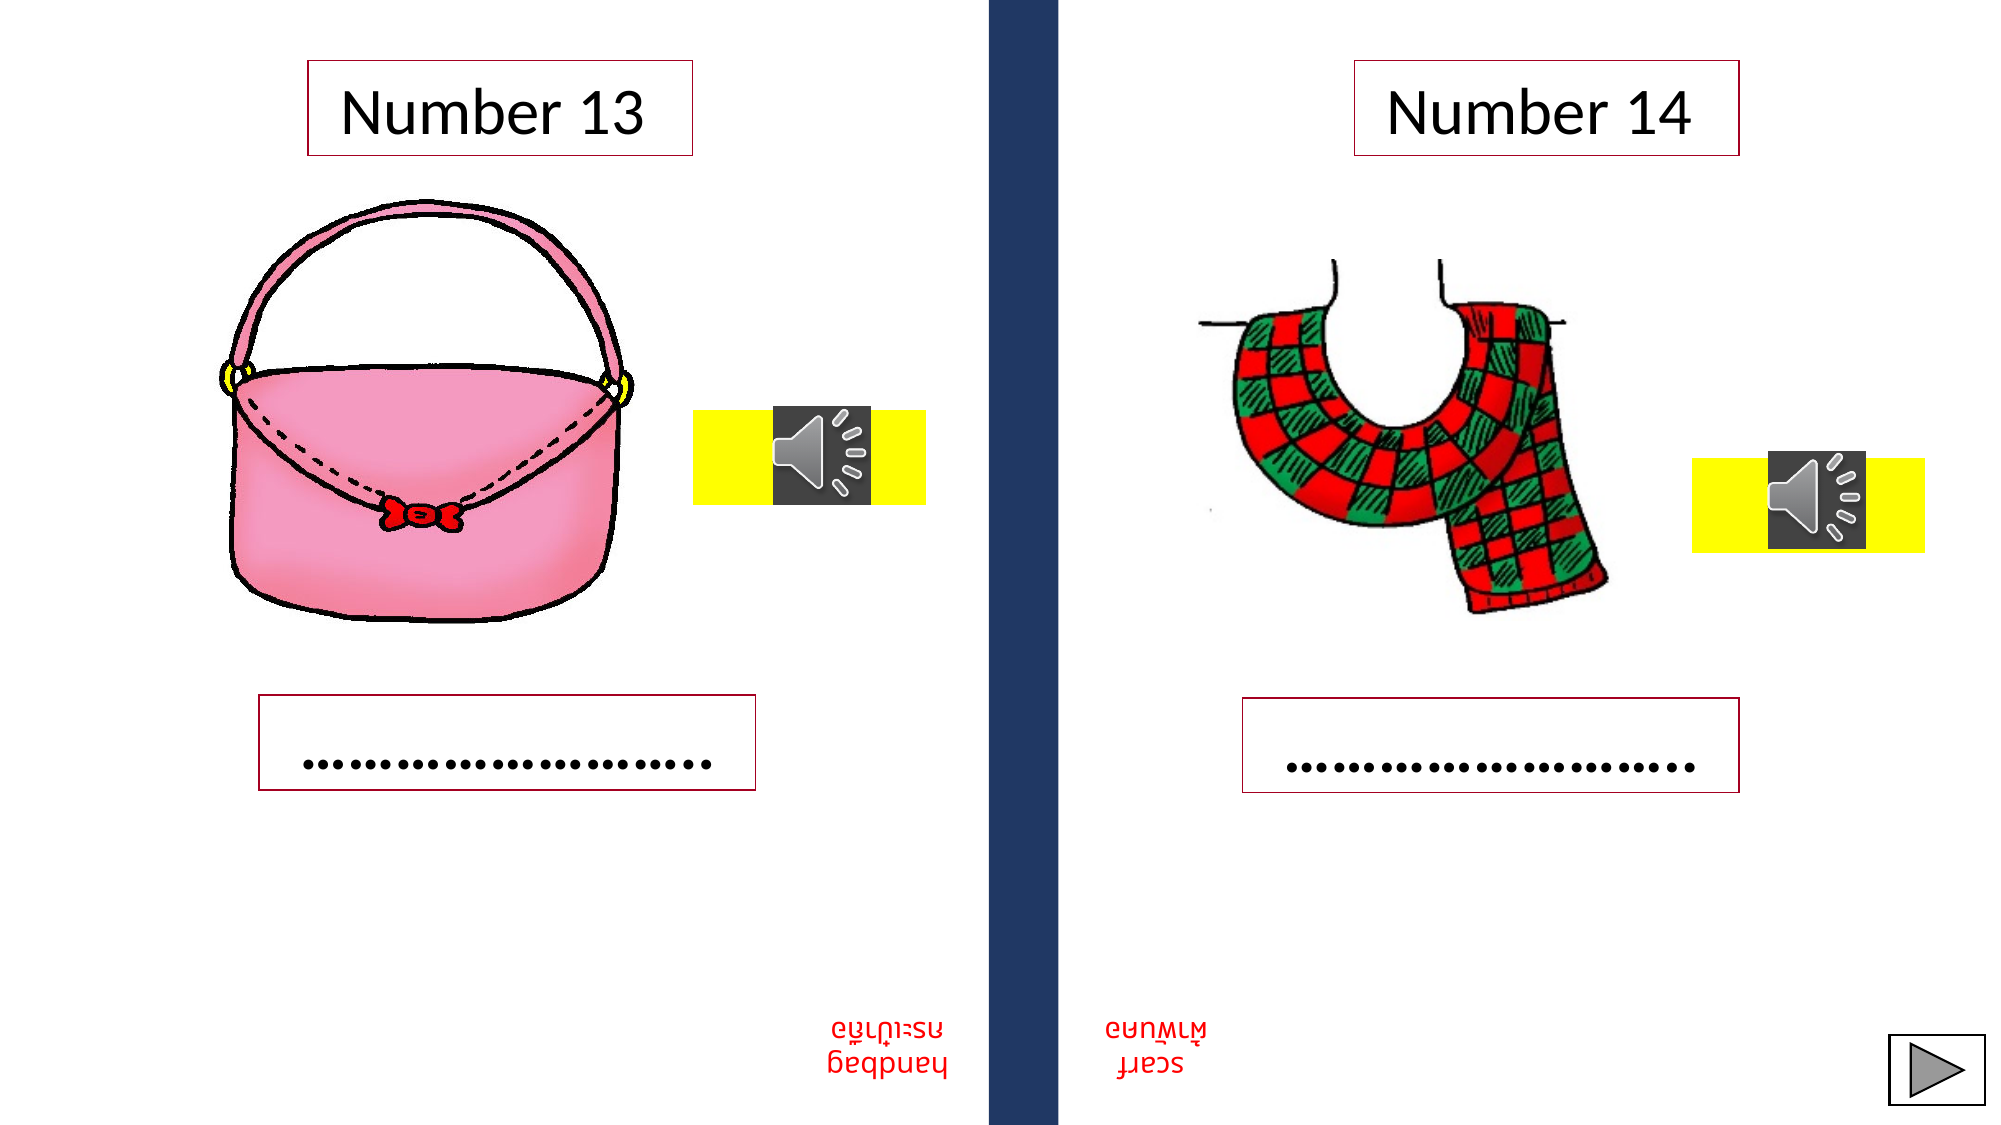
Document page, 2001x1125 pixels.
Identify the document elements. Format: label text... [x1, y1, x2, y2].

picture [772, 405, 873, 506]
text_box [988, 0, 1059, 1125]
text_box [1888, 1034, 1986, 1106]
text_box Number 14 [1354, 60, 1739, 156]
text_box …………………….. [259, 695, 756, 790]
table_header [1692, 458, 1925, 553]
picture [1766, 449, 1867, 550]
table_header [873, 410, 926, 505]
picture [1184, 259, 1632, 621]
text_box Number 13 [308, 60, 693, 156]
table_header [693, 410, 772, 505]
picture [191, 189, 663, 639]
text_box …………………….. [1242, 697, 1739, 793]
text_box scarf ผ้าพันคอ [1079, 1009, 1223, 1094]
text_box handbag กระเป๋าถือ [785, 1009, 989, 1094]
